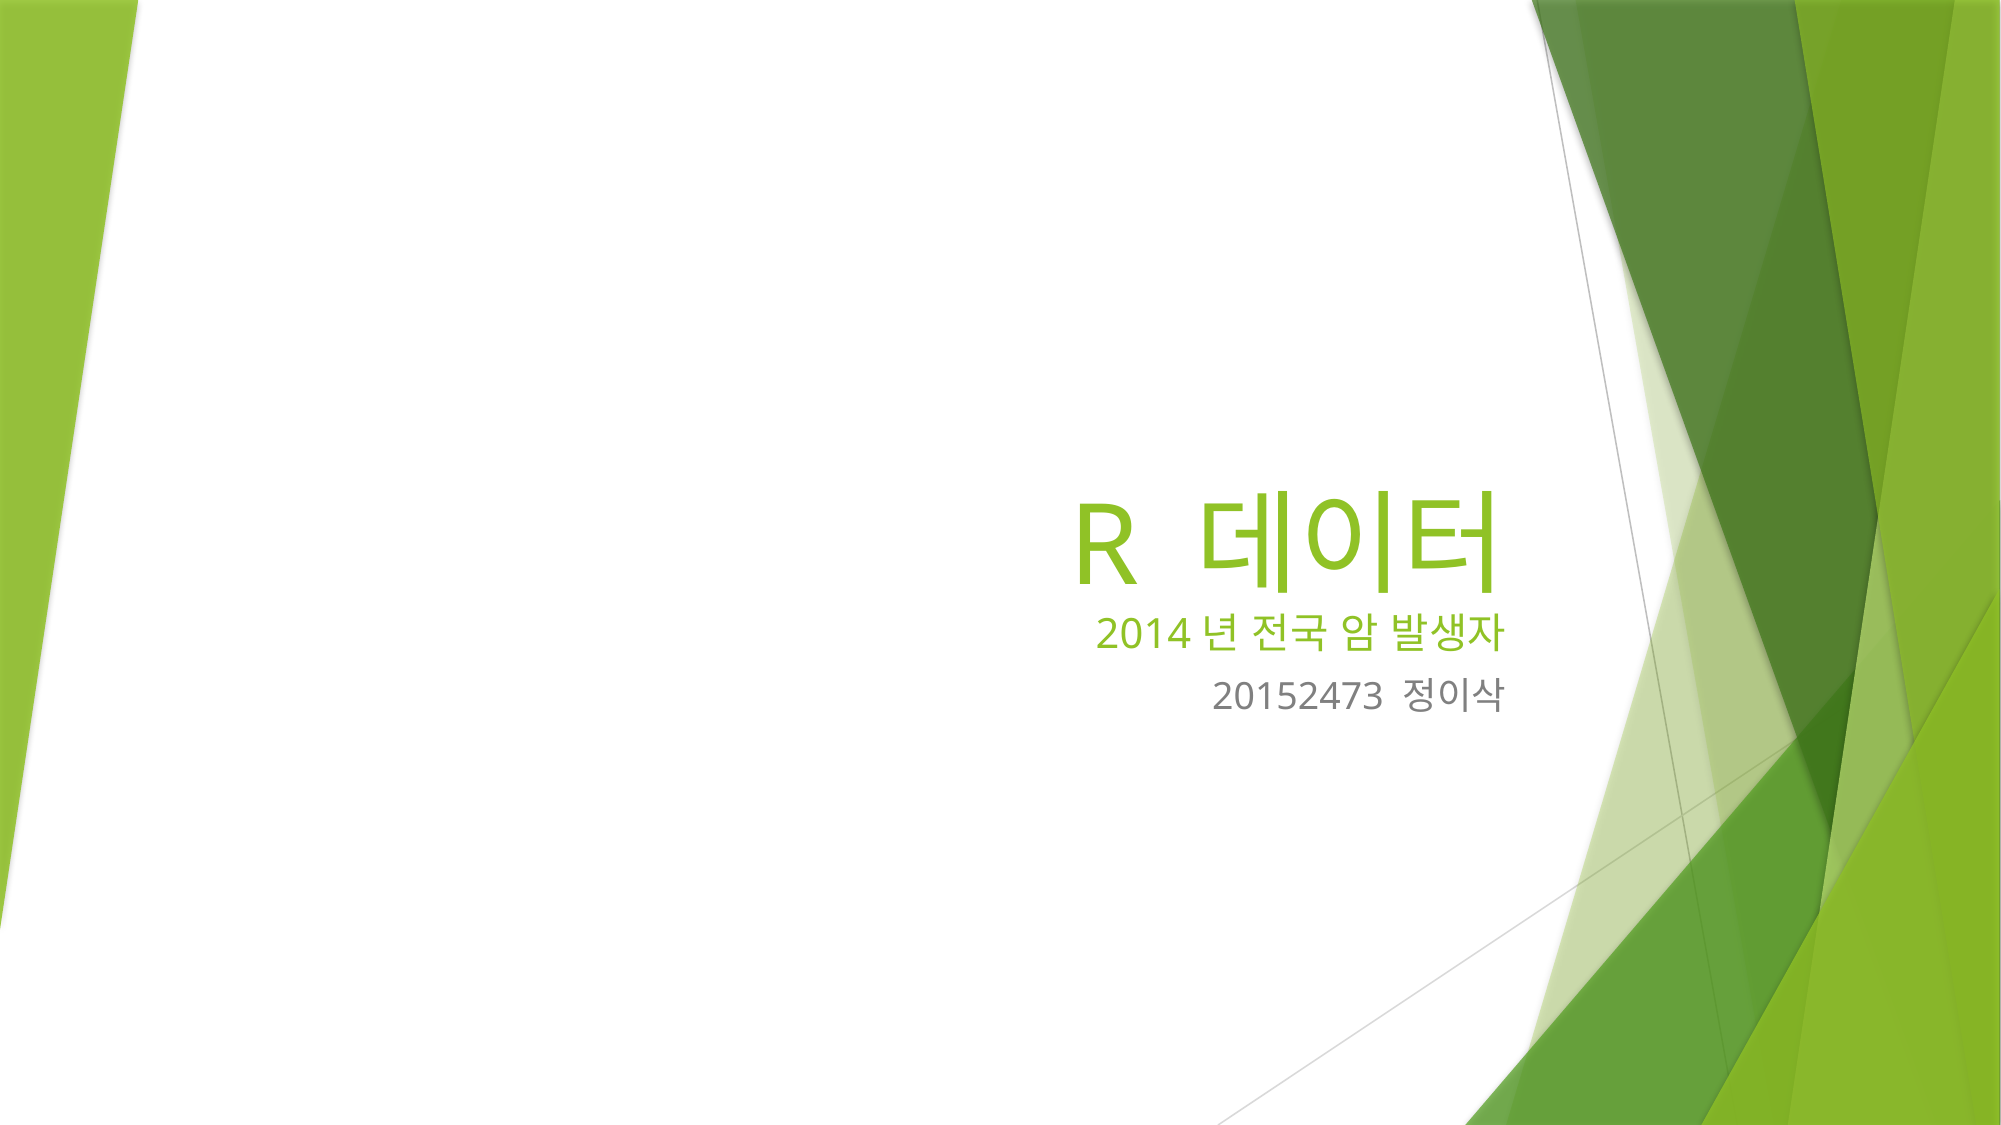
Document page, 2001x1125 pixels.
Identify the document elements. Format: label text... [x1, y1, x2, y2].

title R 데이터 2014년 전국 암 발생자 [247, 394, 1522, 664]
subtitle 20152473 정이삭 [247, 664, 1522, 845]
